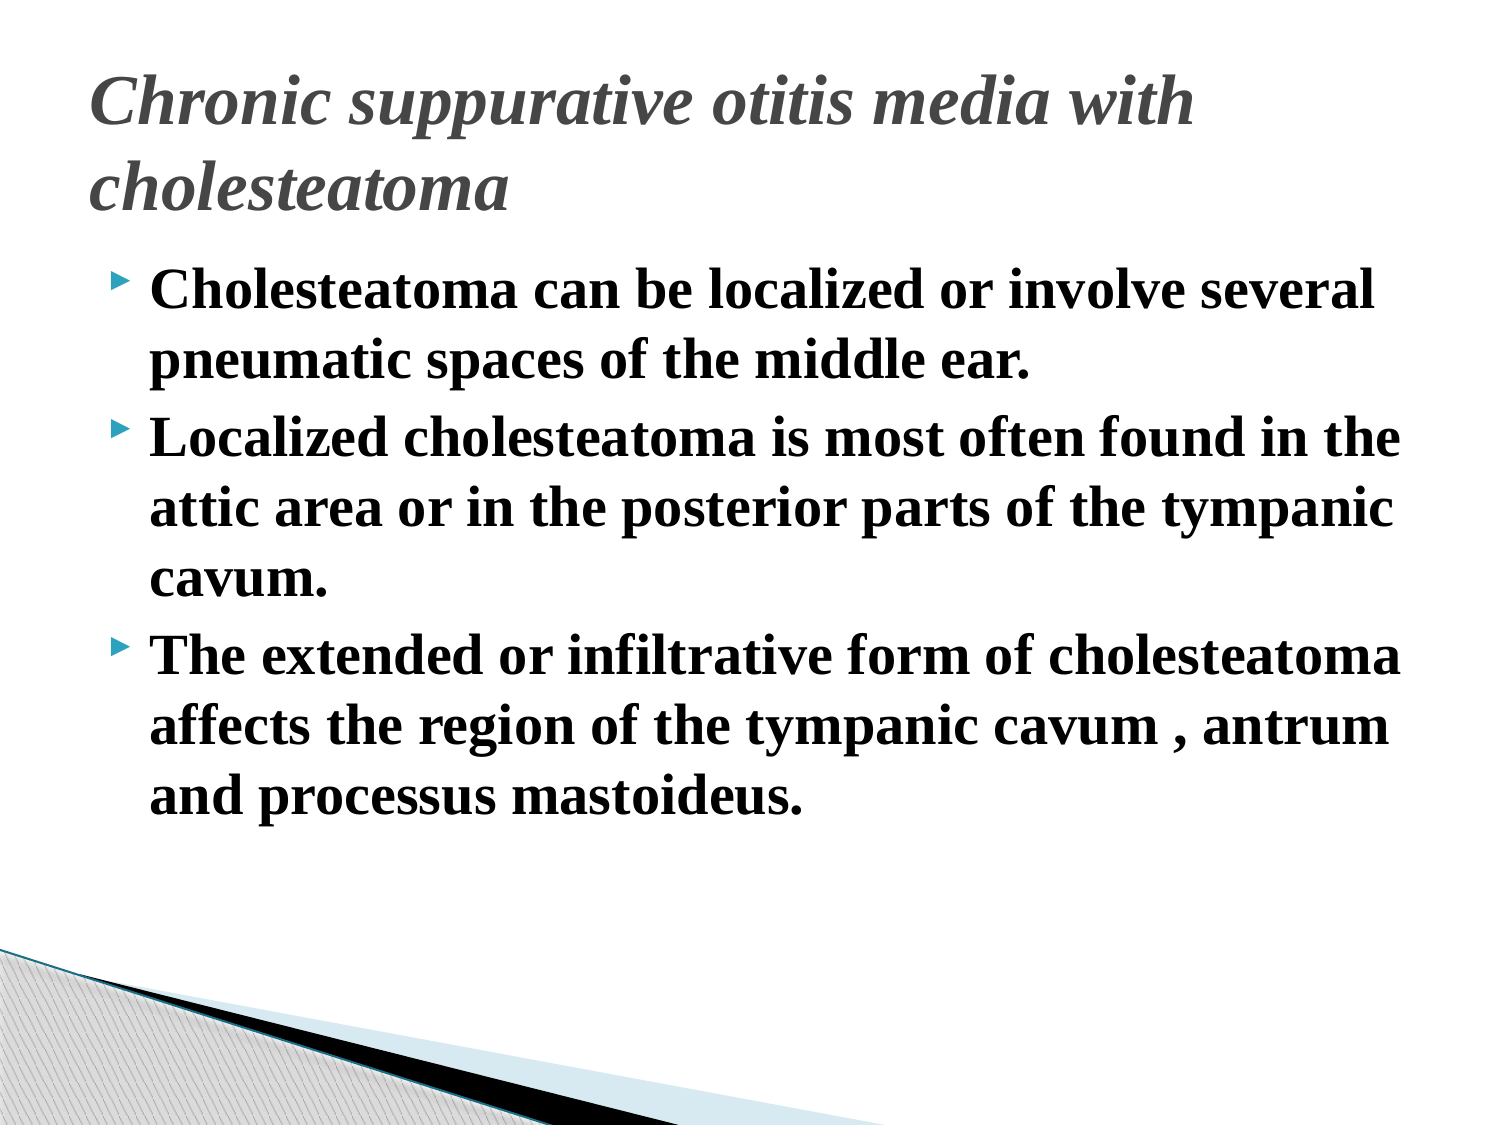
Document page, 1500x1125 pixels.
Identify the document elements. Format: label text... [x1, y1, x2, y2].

list Cholesteatoma can be localized or involve several pneumatic spaces of the middle ear. Localized cholesteatoma is most often found in the attic area or in the posterior parts of the tympanic cavum. The extended or infiltrative form of cholesteatoma affects the region of the tympanic cavum , antrum and processus mastoideus. [75, 243, 1425, 986]
title Chronic suppurative otitis media with cholesteatoma [75, 45, 1425, 233]
